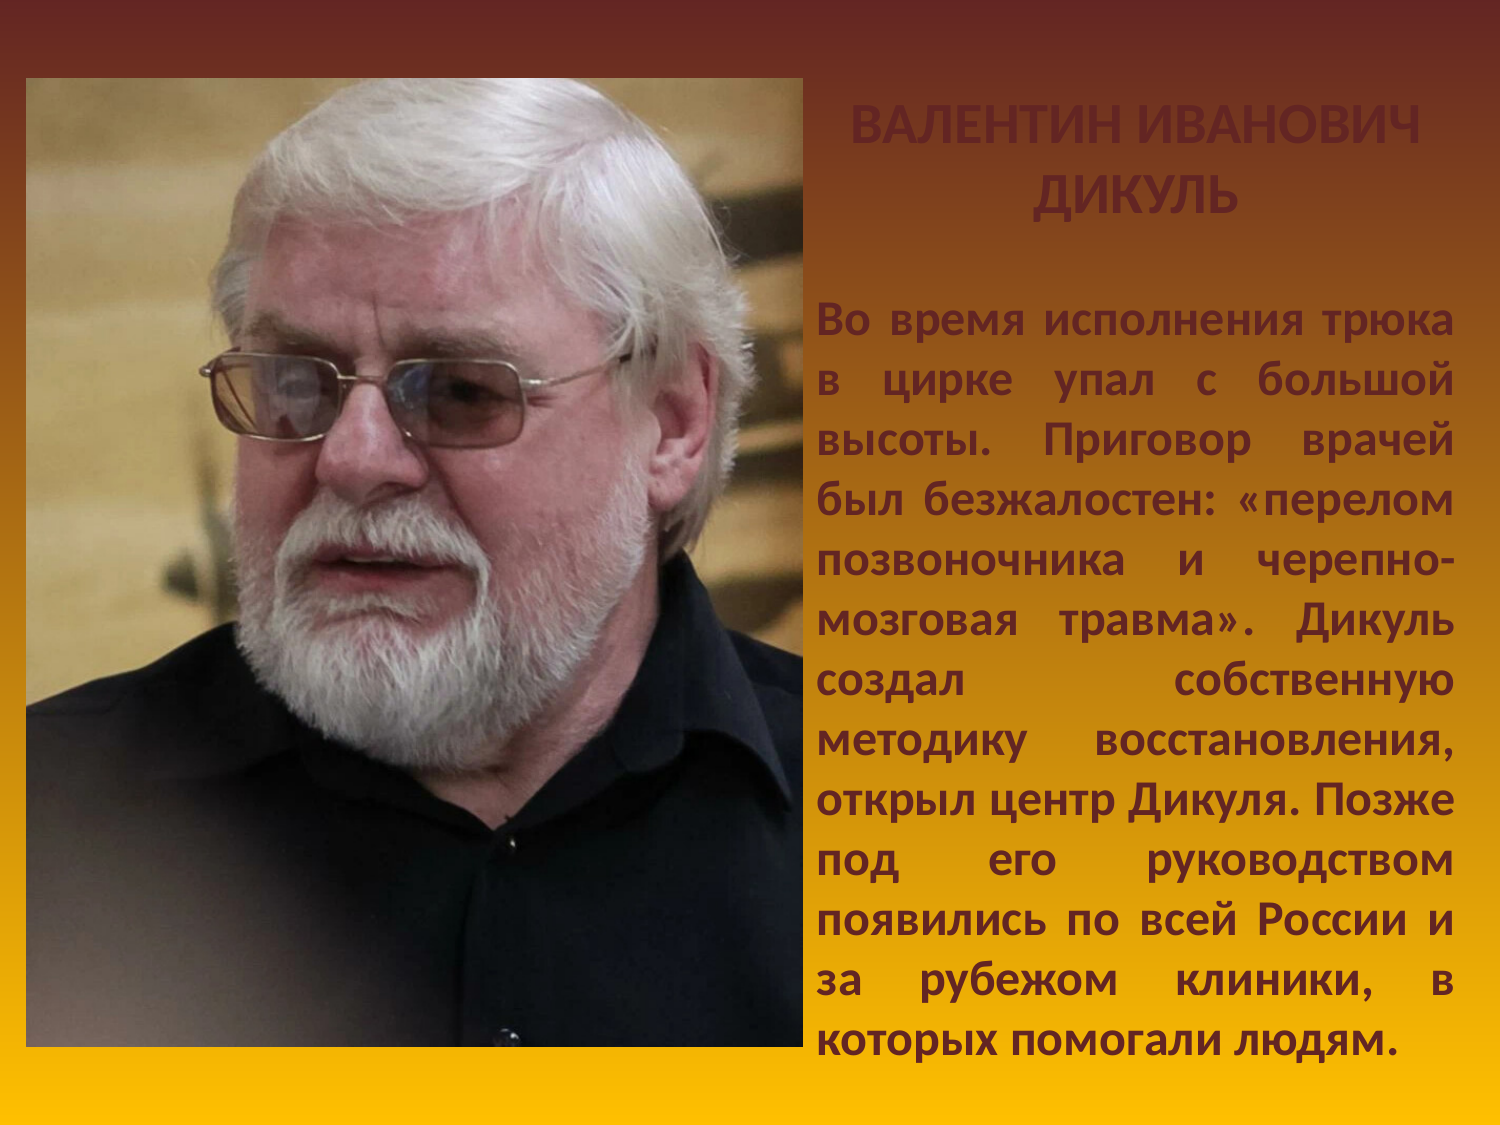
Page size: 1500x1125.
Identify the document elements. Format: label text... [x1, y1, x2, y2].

text_box ВАЛЕНТИН ИВАНОВИЧ ДИКУЛЬ Во время исполнения трюка в цирке упал с большой высоты. Приговор врачей был безжалостен: «перелом позвоночника и черепно-мозговая травма». Дикуль создал собственную методику восстановления, открыл центр Дикуля. Позже под его руководством появились по всей России и за рубежом клиники, в которых помогали людям. [802, 78, 1471, 1073]
picture [26, 77, 803, 1047]
